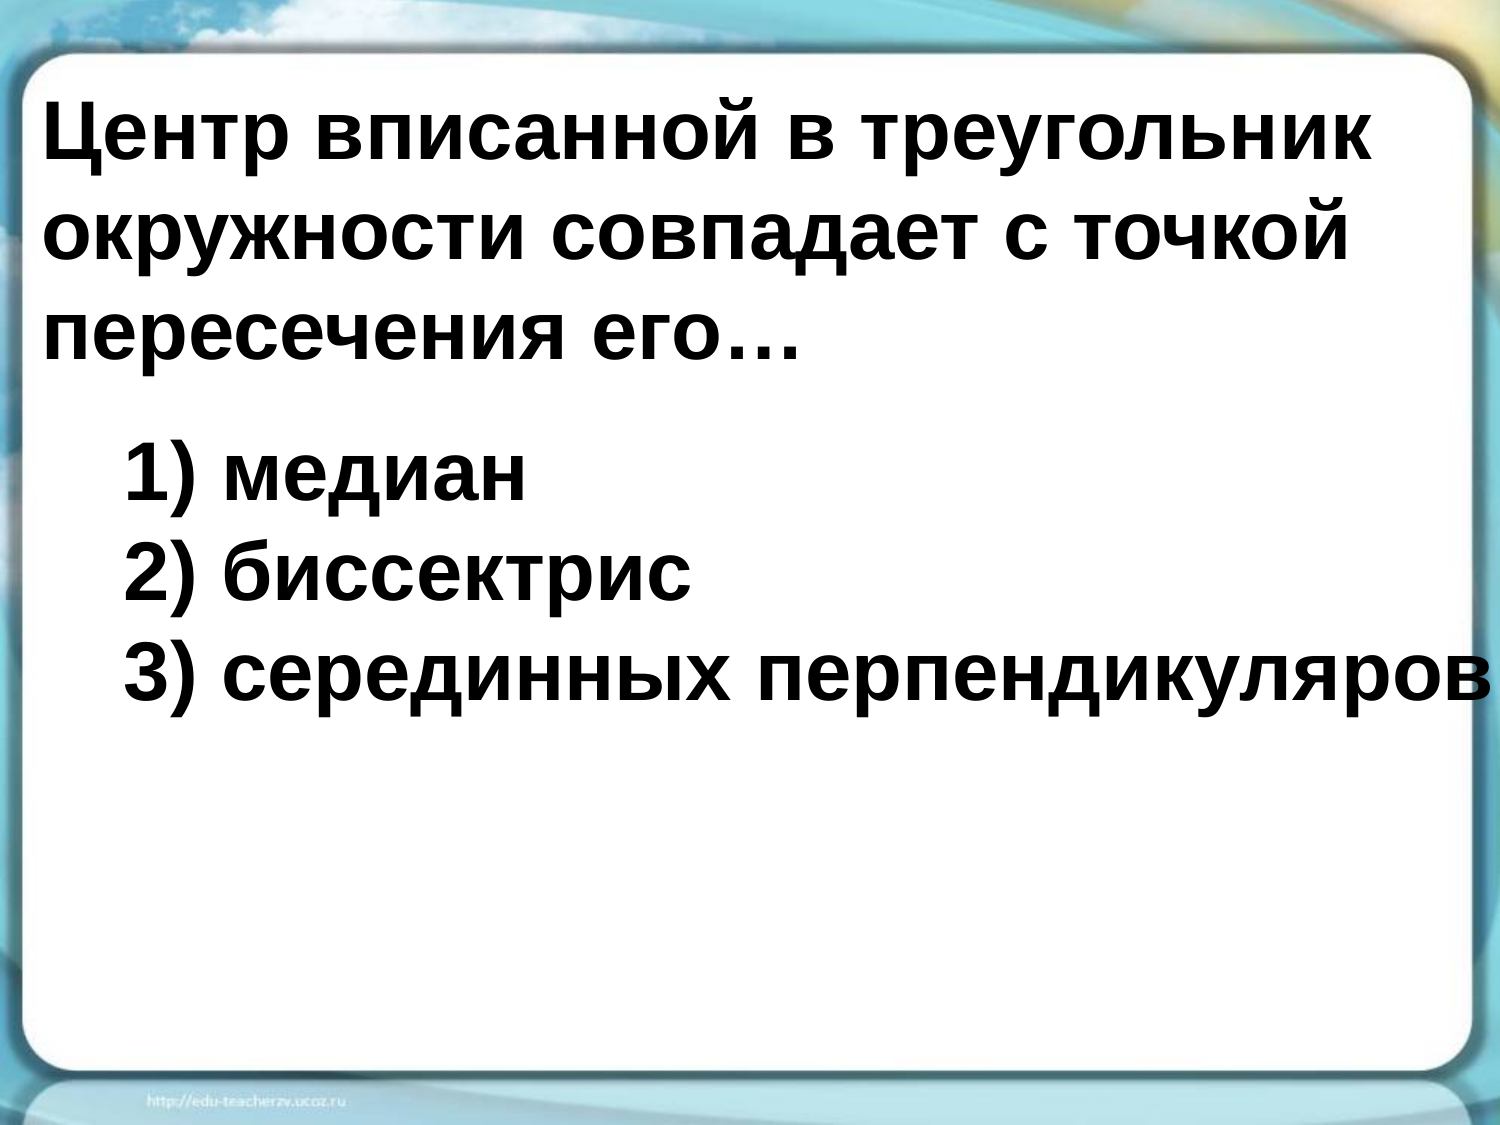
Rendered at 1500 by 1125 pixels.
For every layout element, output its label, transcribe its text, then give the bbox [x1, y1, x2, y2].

text_box 1) медиан 2) биссектрис 3) серединных перпендикуляров [123, 407, 1500, 727]
title Центр вписанной в треугольник окружности совпадает с точкой пересечения его… [41, 54, 1471, 398]
picture [0, 0, 1500, 1125]
